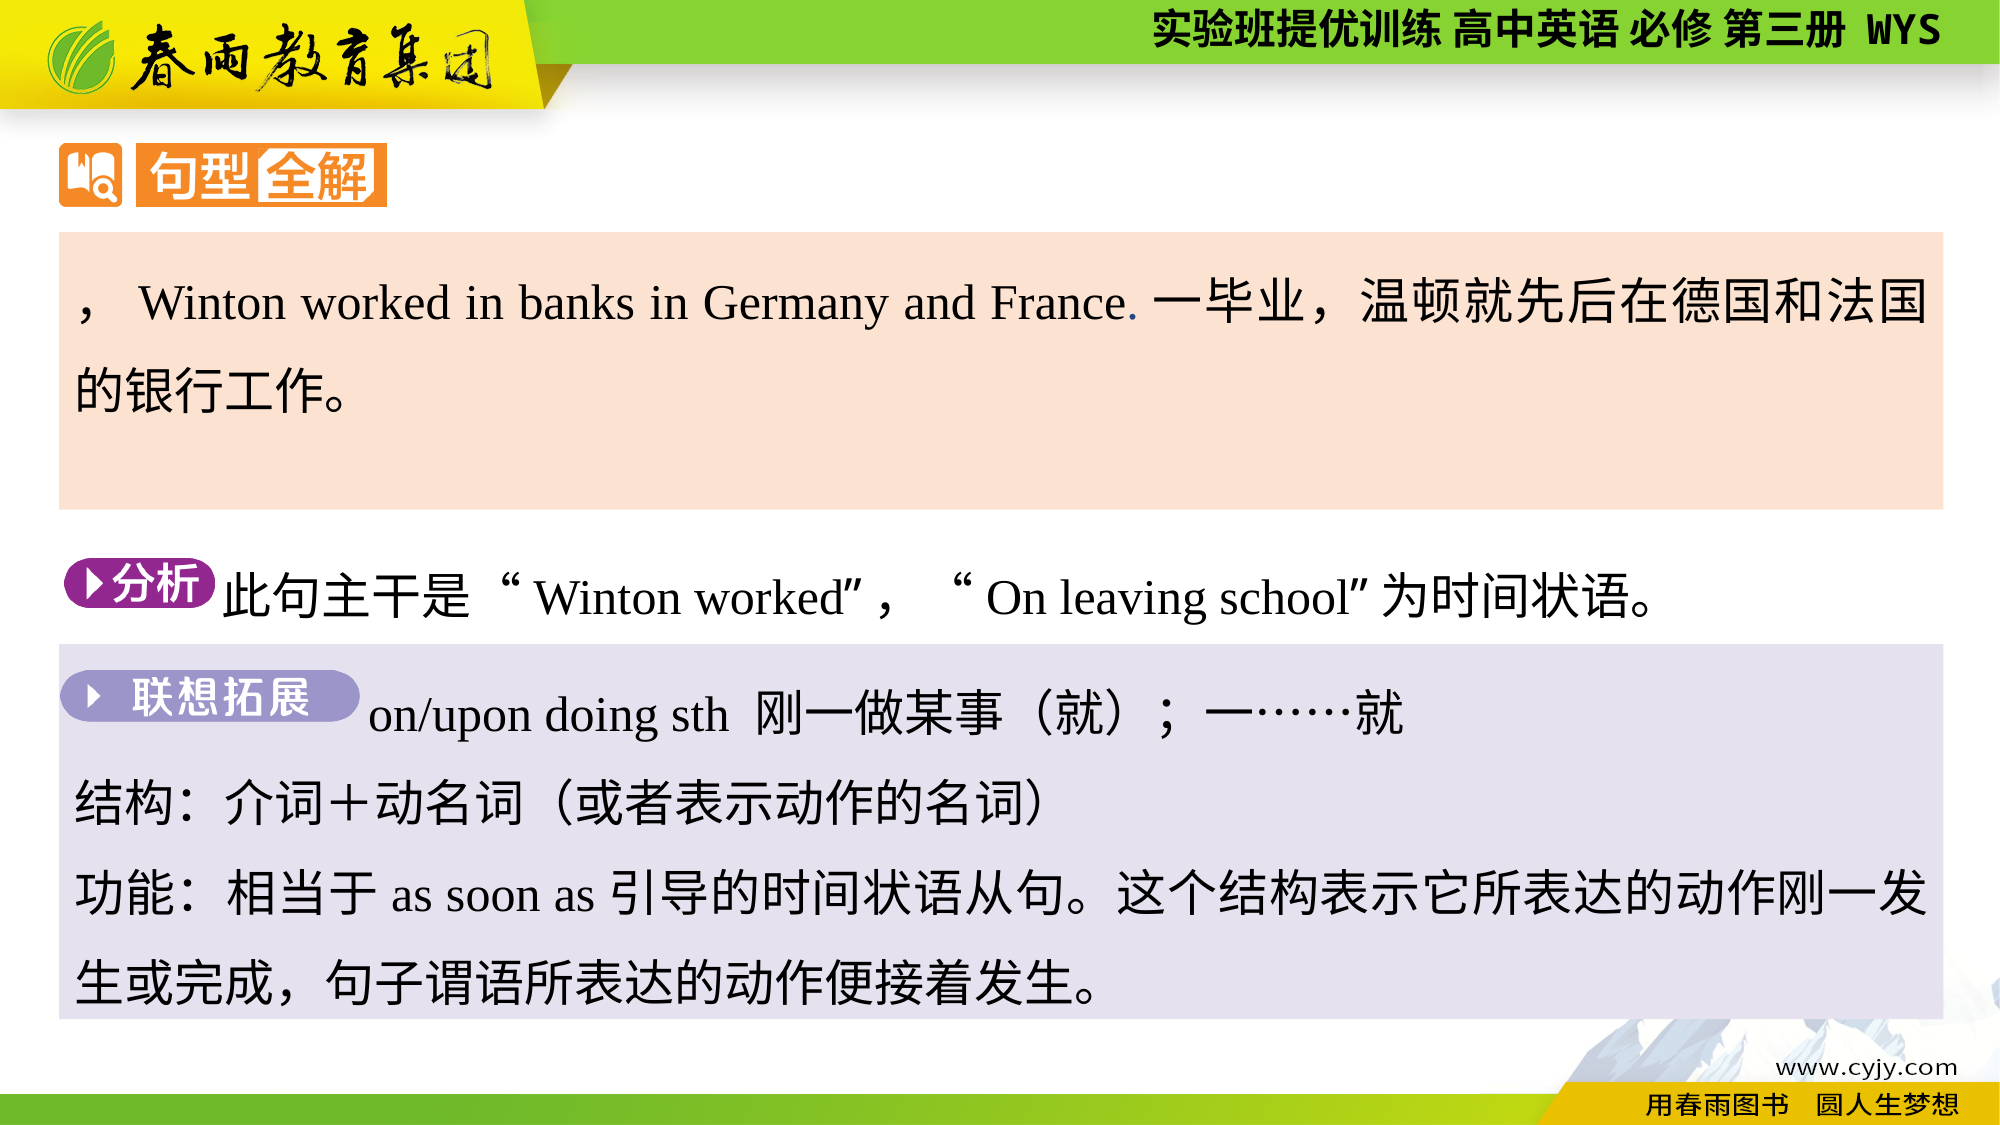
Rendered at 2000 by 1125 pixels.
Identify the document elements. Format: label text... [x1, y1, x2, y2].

text_box on/upon doing sth 刚一做某事（就）；一……就 结构：介词＋动名词（或者表示动作的名词） 功能：相当于as soon as引导的时间状语从句。这个结构表示它所表达的动作刚一发生或完成，句子谓语所表达的动作便接着发生。 [59, 644, 1944, 1020]
picture [0, 0, 2000, 1125]
text_box 此句主干是“Winton worked”，“On leaving school”为时间状语。 [59, 527, 1944, 632]
